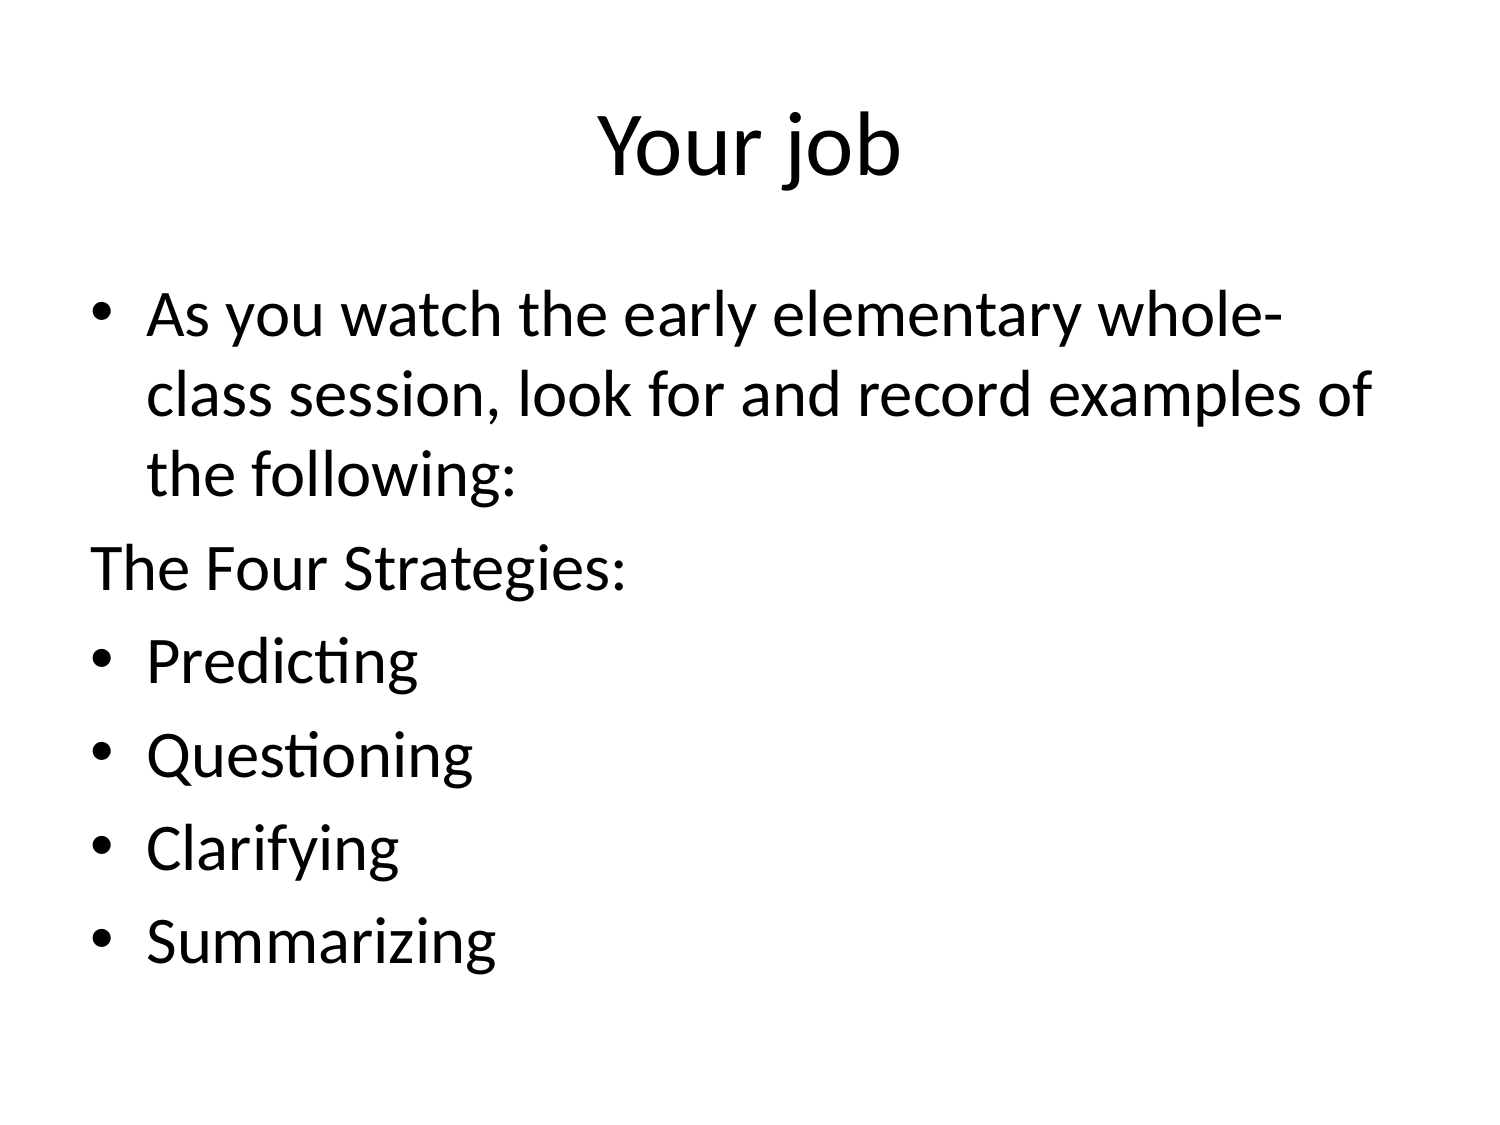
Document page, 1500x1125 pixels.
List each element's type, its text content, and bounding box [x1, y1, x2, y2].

list As you watch the early elementary whole-class session, look for and record examples of the following: The Four Strategies: Predicting Questioning Clarifying Summarizing [75, 262, 1425, 1005]
title Your job [75, 45, 1425, 233]
